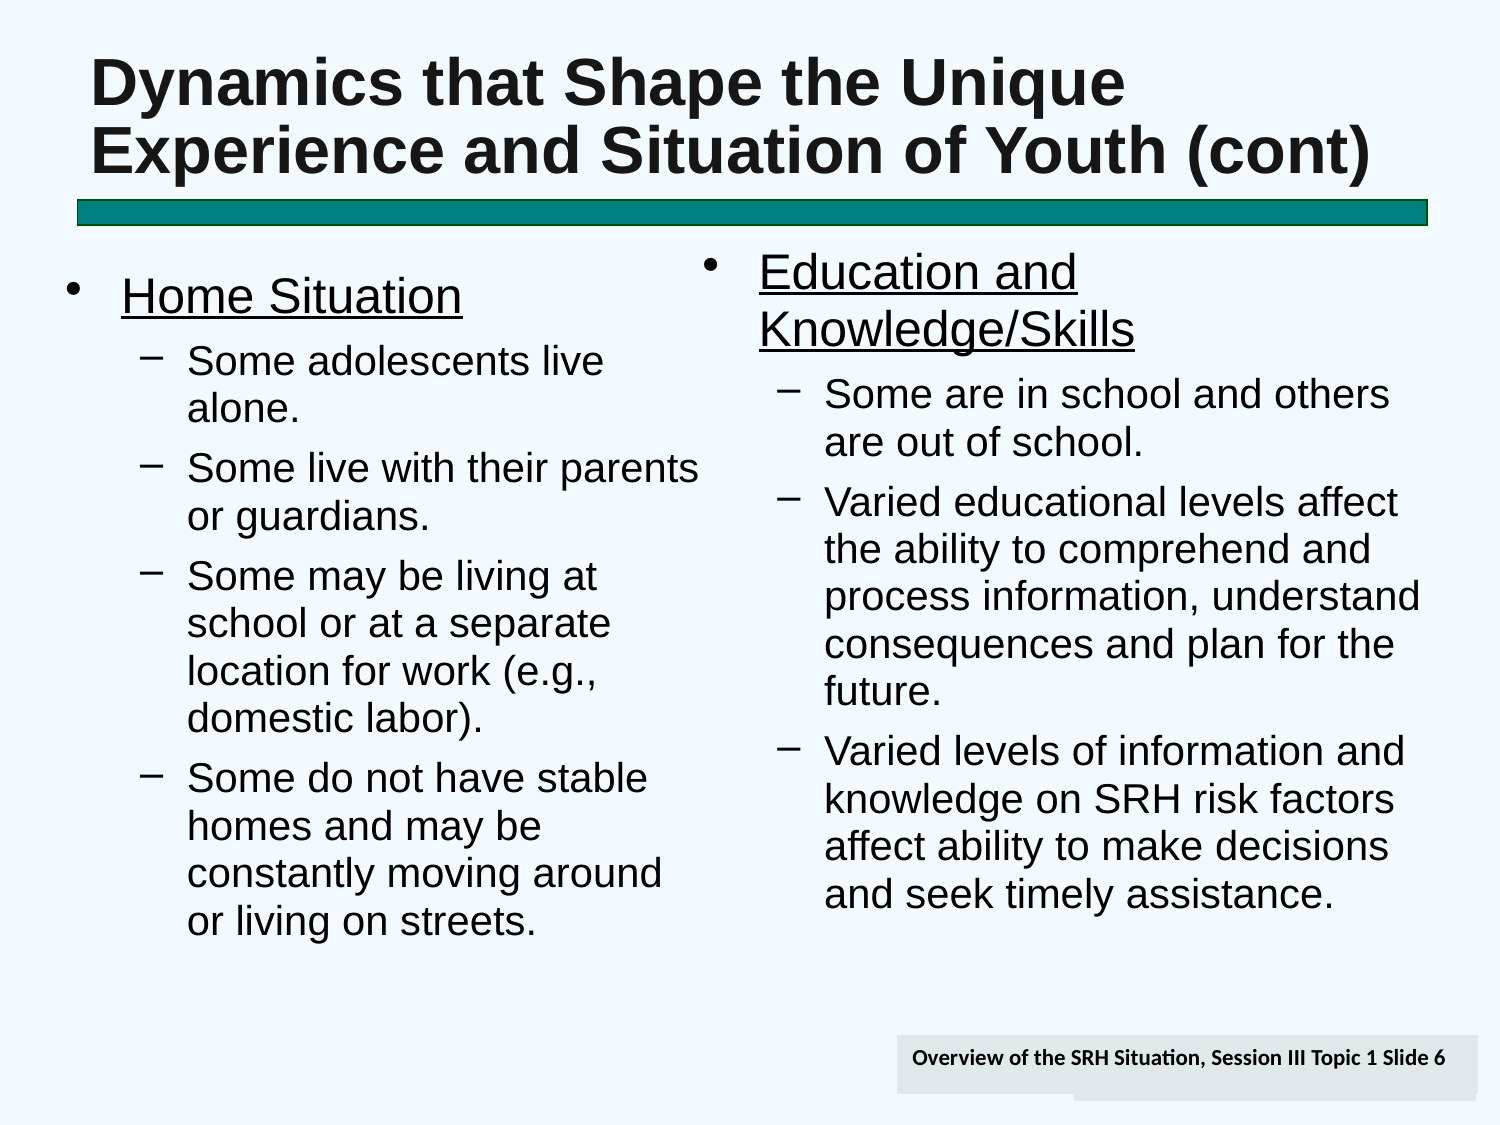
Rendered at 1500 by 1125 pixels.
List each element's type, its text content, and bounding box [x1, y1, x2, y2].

title Dynamics that Shape the Unique Experience and Situation of Youth (cont) [75, 24, 1425, 213]
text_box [1049, 1026, 1500, 1101]
list Home Situation Some adolescents live alone. Some live with their parents or guardians. Some may be living at school or at a separate location for work (e.g., domestic labor). Some do not have stable homes and may be constantly moving around or living on streets. [50, 260, 725, 1003]
text_box Overview of the SRH Situation, Session III Topic 1 Slide 6 [897, 1035, 1044, 1094]
text_box Education and Knowledge/Skills Some are in school and others are out of school. Varied educational levels affect the ability to comprehend and process information, understand consequences and plan for the future. Varied levels of information and knowledge on SRH risk factors affect ability to make decisions and seek timely assistance. [687, 236, 1450, 980]
